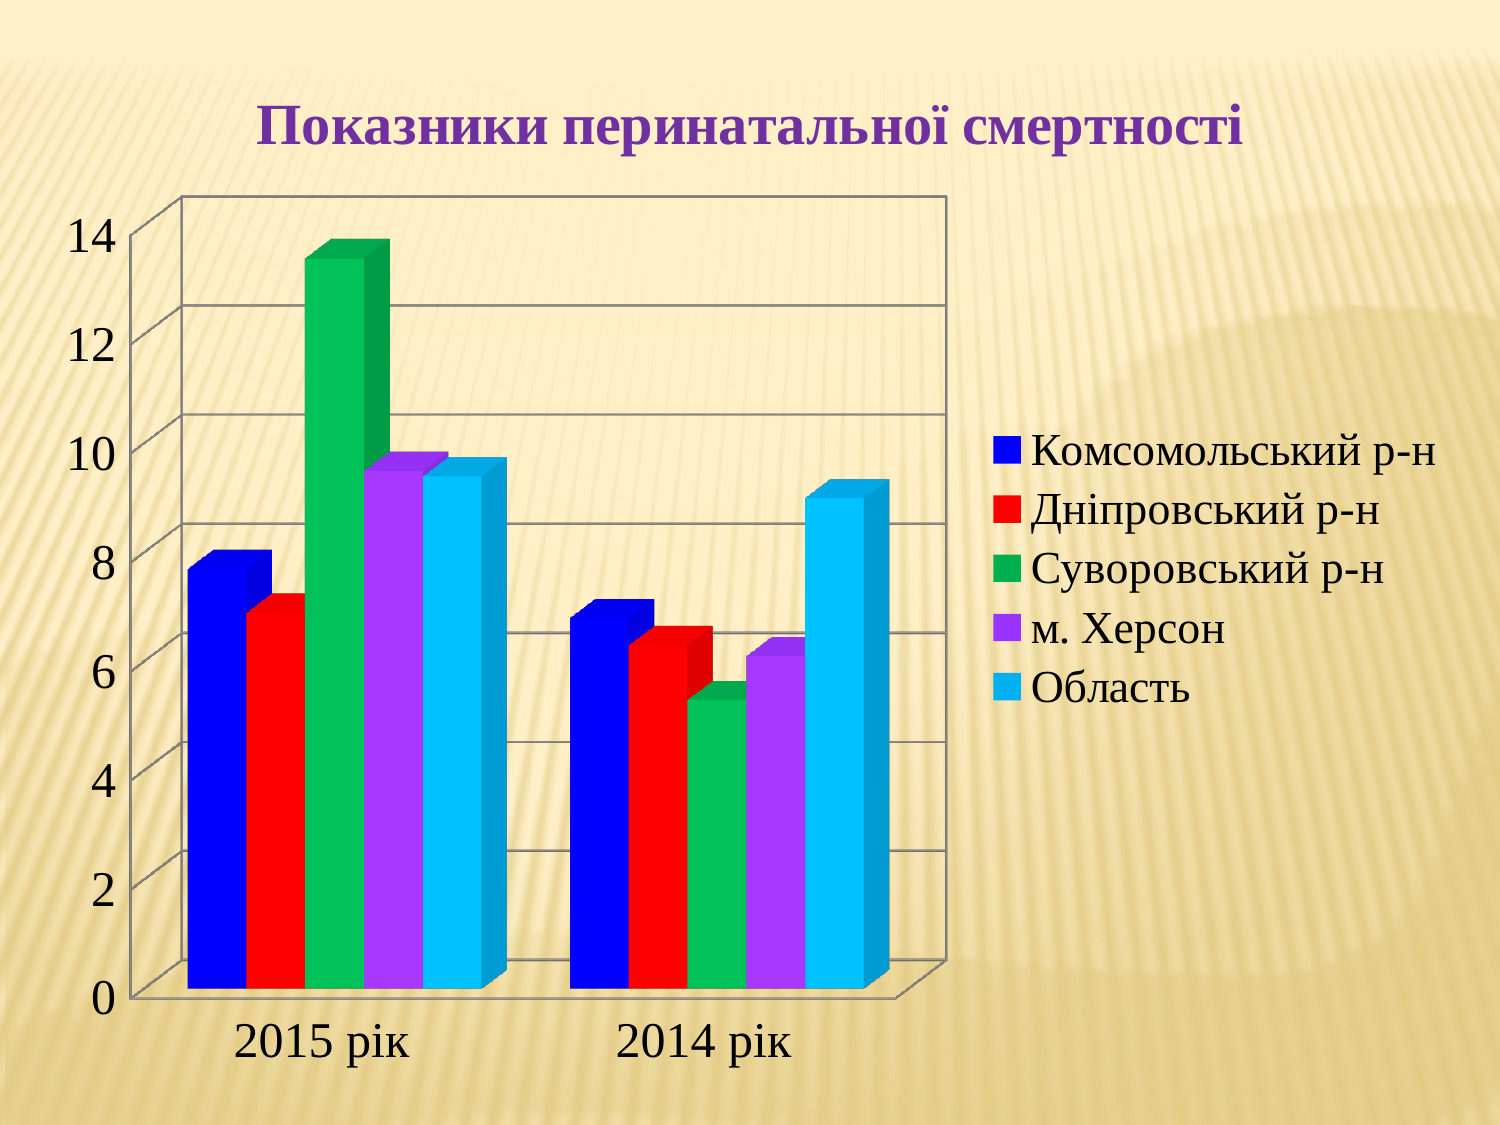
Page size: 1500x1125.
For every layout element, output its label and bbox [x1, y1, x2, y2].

chart [34, 46, 1466, 1091]
